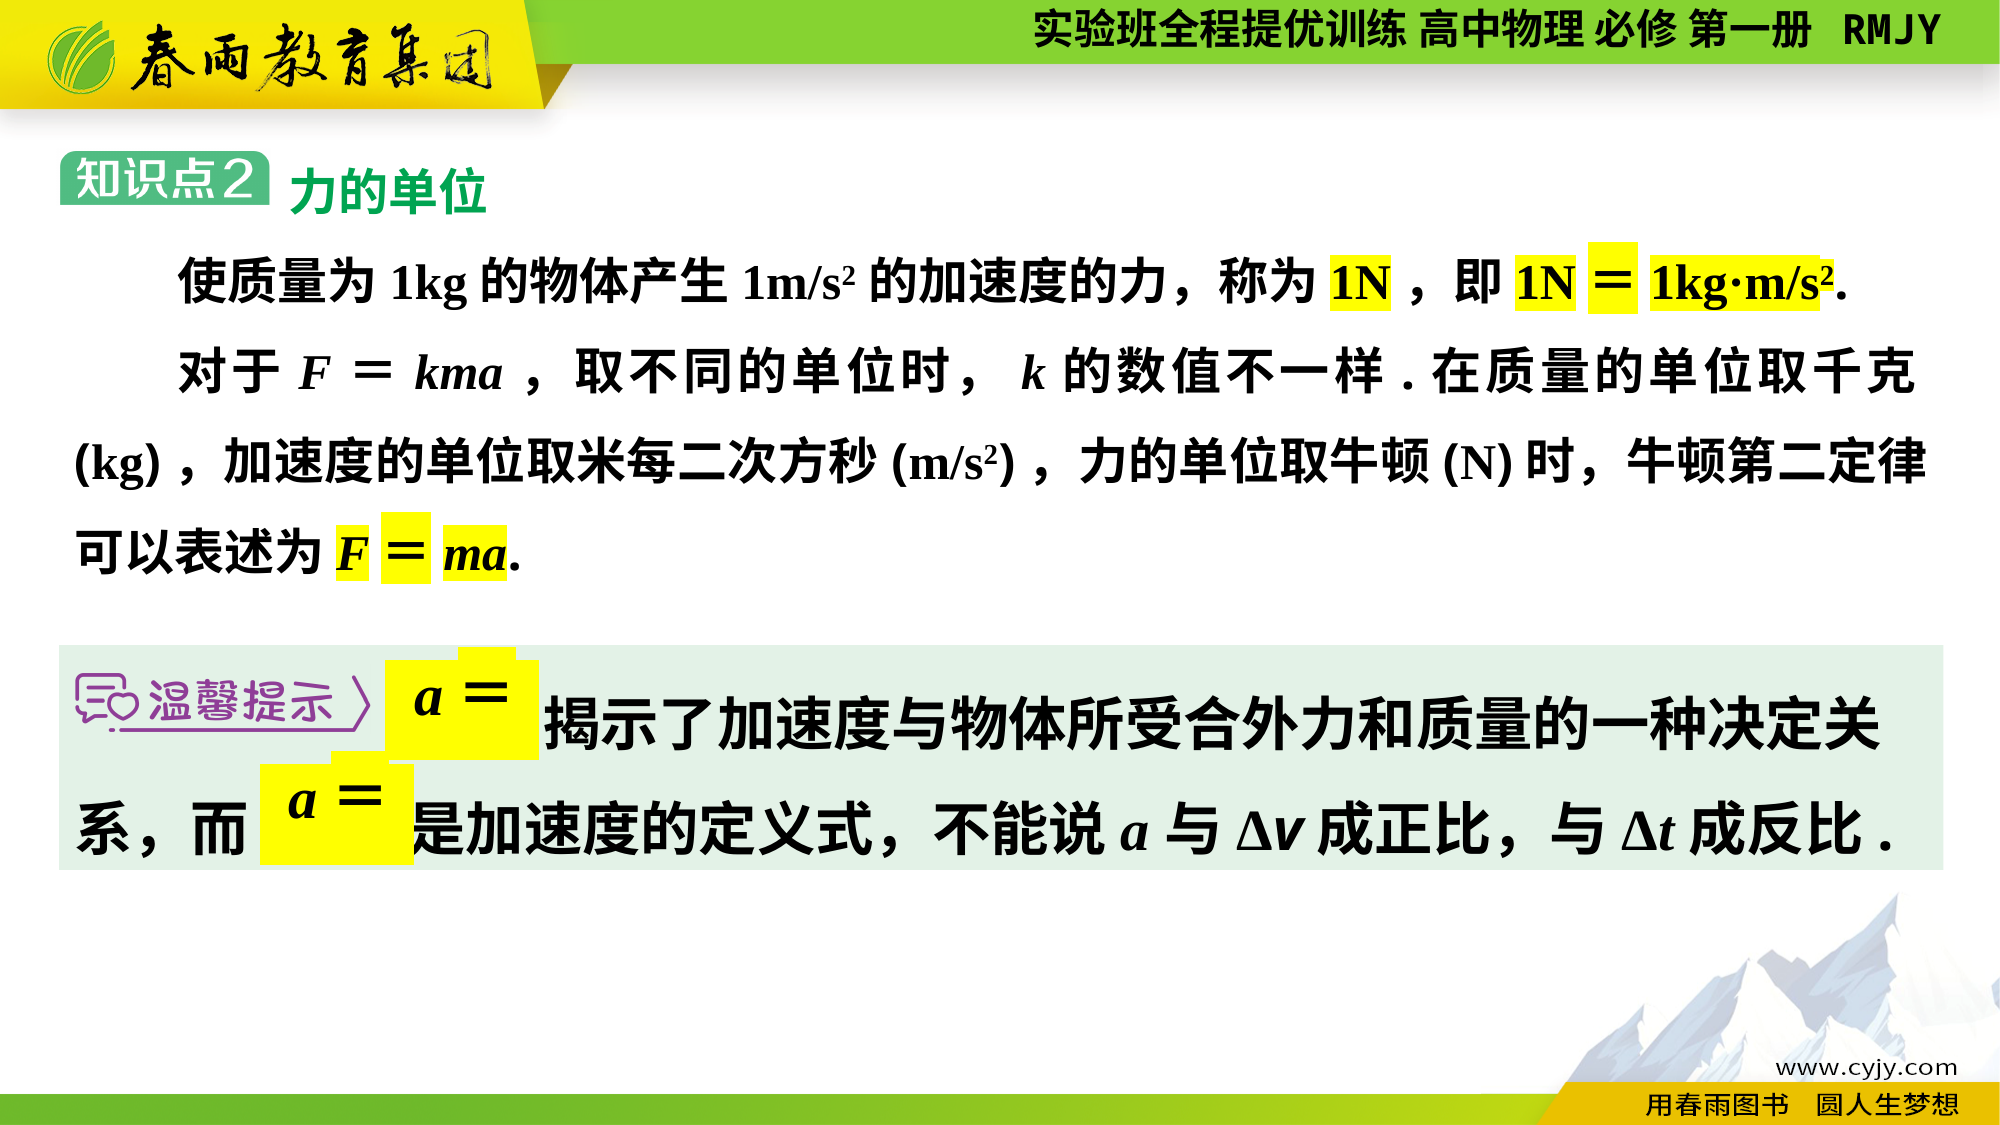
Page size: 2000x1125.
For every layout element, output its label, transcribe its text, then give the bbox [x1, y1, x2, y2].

text_box 揭示了加速度与物体所受合外力和质量的一种决定关系，而 是加速度的定义式，不能说a与Δv成正比，与Δt成反比. [59, 645, 1944, 870]
list 力的单位 使质量为1kg的物体产生1m/s2的加速度的力，称为1N，即1N＝1kg·m/s2. 对于F＝kma，取不同的单位时，k的数值不一样.在质量的单位取千克(kg)，加速度的单位取米每二次方秒(m/s2)，力的单位取牛顿(N)时，牛顿第二定律可以表述为F＝ma. [59, 122, 1944, 592]
picture [0, 0, 2000, 1125]
